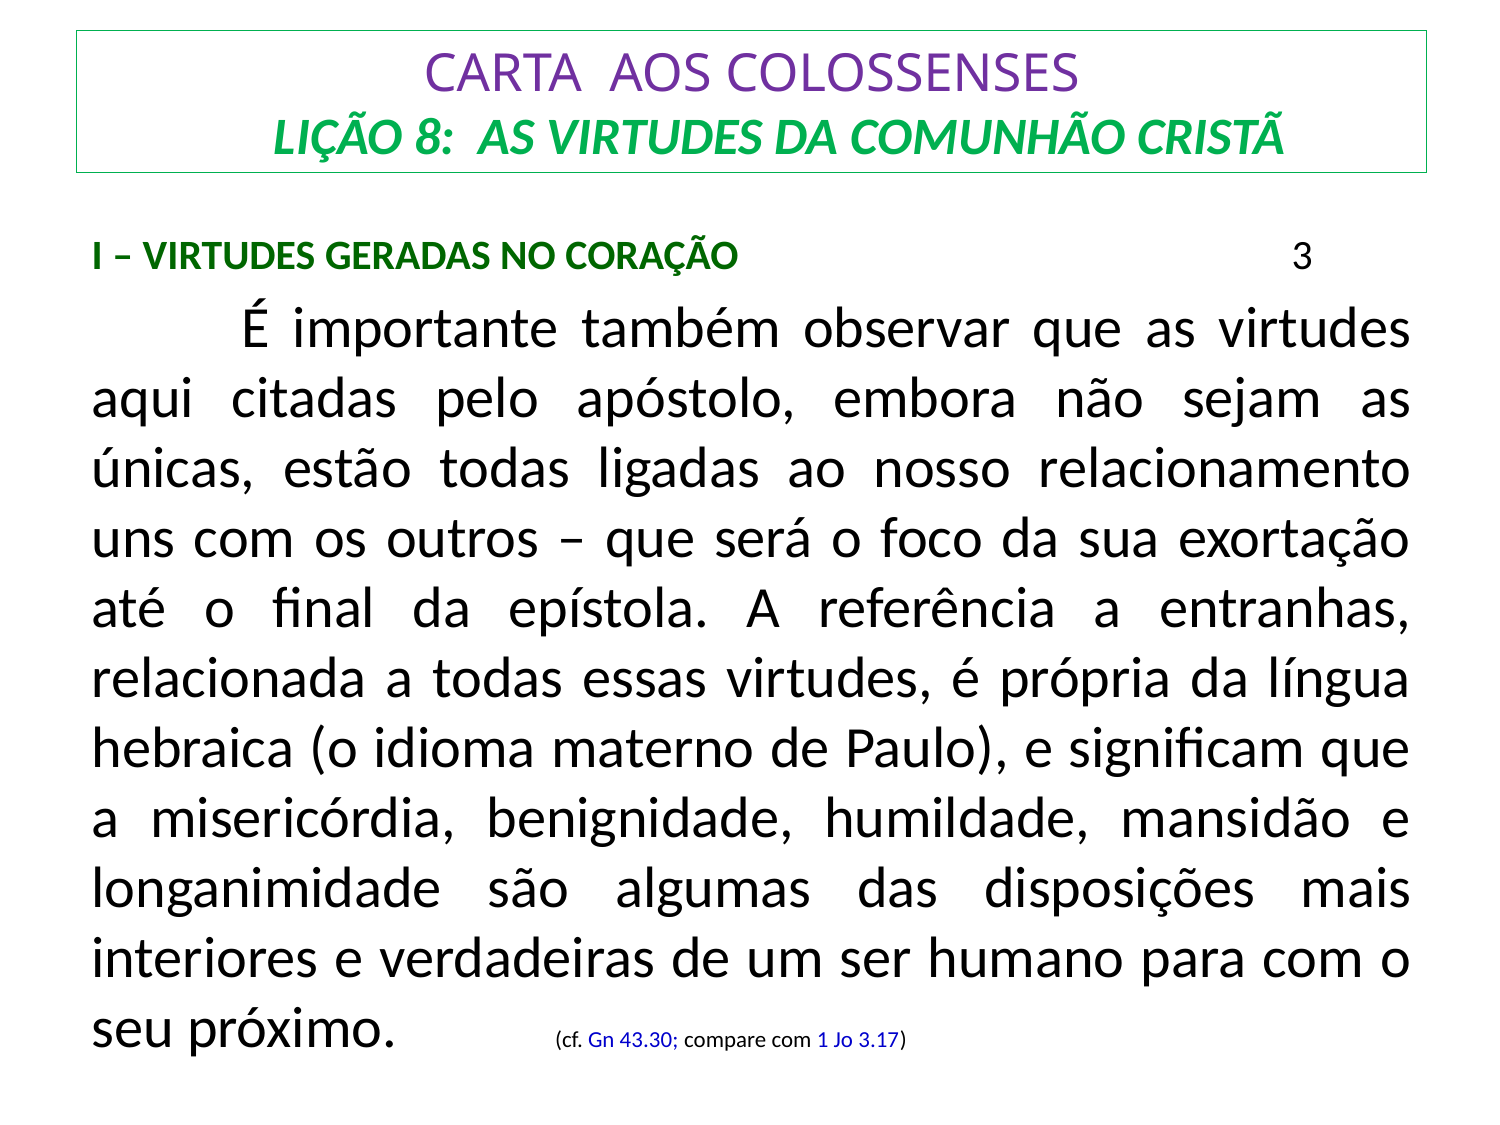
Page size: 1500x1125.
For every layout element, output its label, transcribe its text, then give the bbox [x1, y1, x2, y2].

list I – VIRTUDES GERADAS NO CORAÇÃO 3 É importante também observar que as virtudes aqui citadas pelo apóstolo, embora não sejam as únicas, estão todas ligadas ao nosso relacionamento uns com os outros – que será o foco da sua exortação até o final da epístola. A referência a entranhas, relacionada a todas essas virtudes, é própria da língua hebraica (o idioma materno de Paulo), e significam que a misericórdia, benignidade, humildade, mansidão e longanimidade são algumas das disposições mais interiores e verdadeiras de um ser humano para com o seu próximo. (cf. Gn 43.30; compare com 1 Jo 3.17) [76, 219, 1427, 1059]
title CARTA AOS COLOSSENSES LIÇÃO 8: AS VIRTUDES DA COMUNHÃO CRISTÃ [76, 30, 1427, 173]
